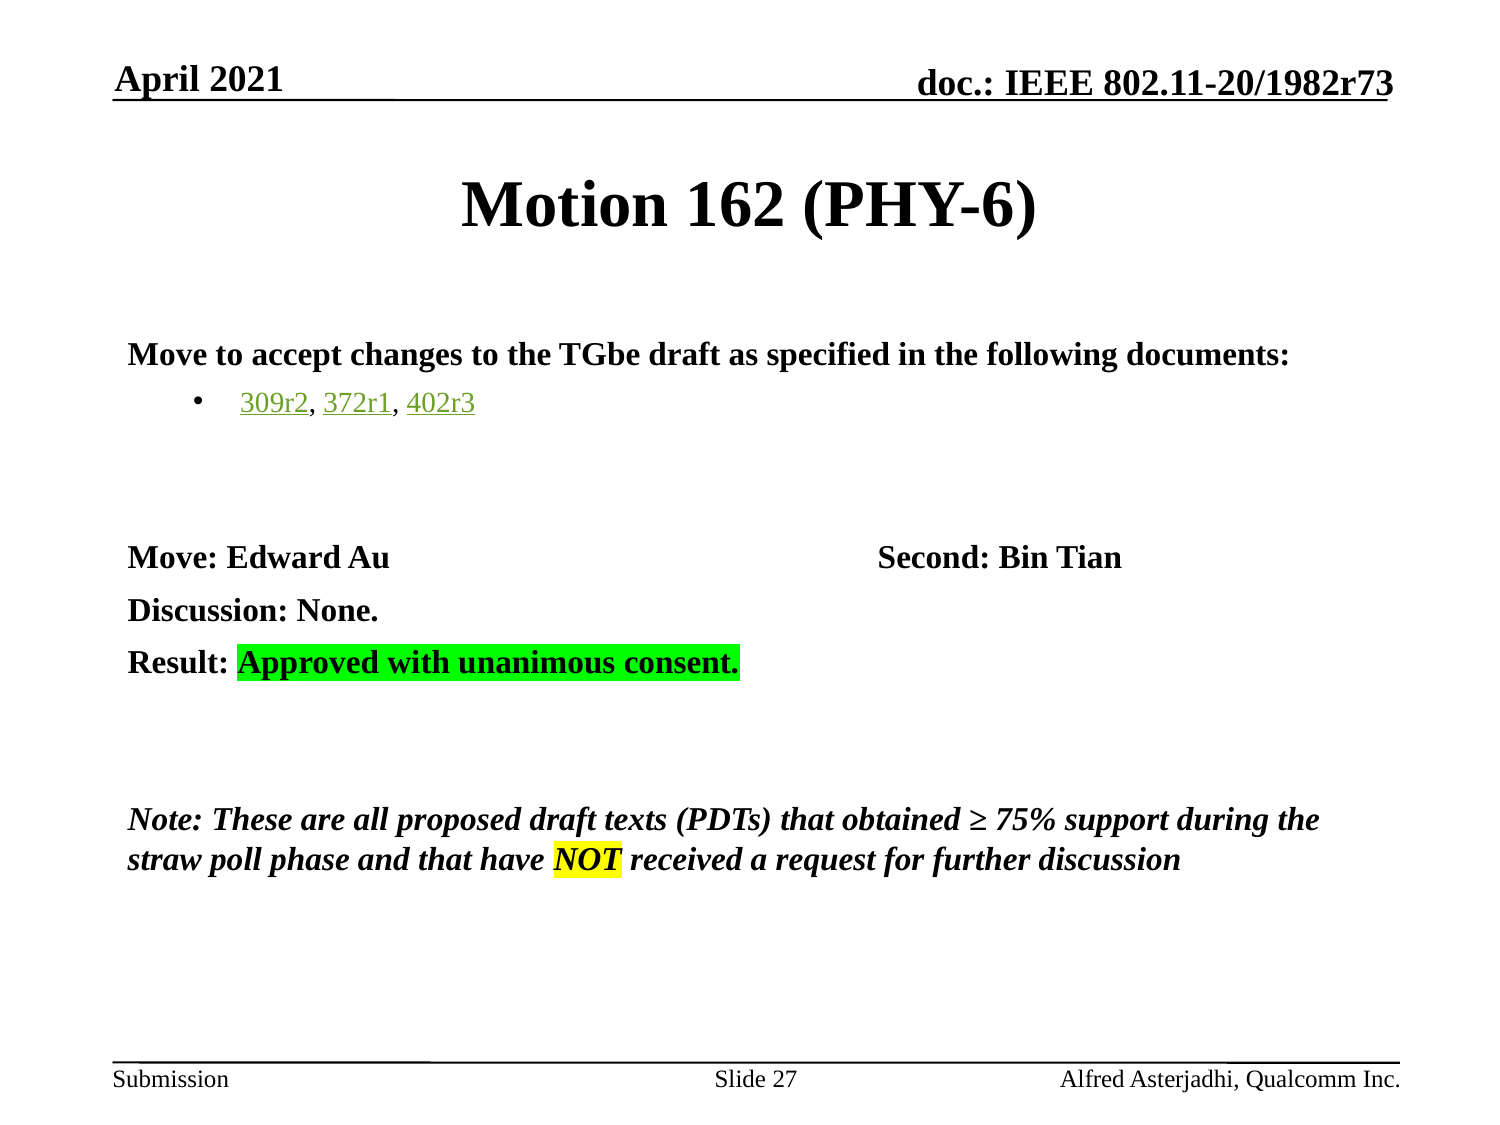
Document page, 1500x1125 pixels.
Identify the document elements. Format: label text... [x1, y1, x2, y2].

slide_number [114, 54, 423, 100]
footer Alfred Asterjadhi, Qualcomm Inc. [878, 1061, 1402, 1093]
slide_number Slide 27 [712, 1061, 800, 1123]
list Move to accept changes to the TGbe draft as specified in the following documents: 309r2, 372r1, 402r3 Move: Edward Au Second: Bin Tian Discussion: None. Result: Approved with unanimous consent. Note: These are all proposed draft texts (PDTs) that obtained ≥ 75% support during the straw poll phase and that have NOT received a request for further discussion [112, 324, 1388, 1000]
title Motion 162 (PHY-6) [112, 112, 1388, 288]
